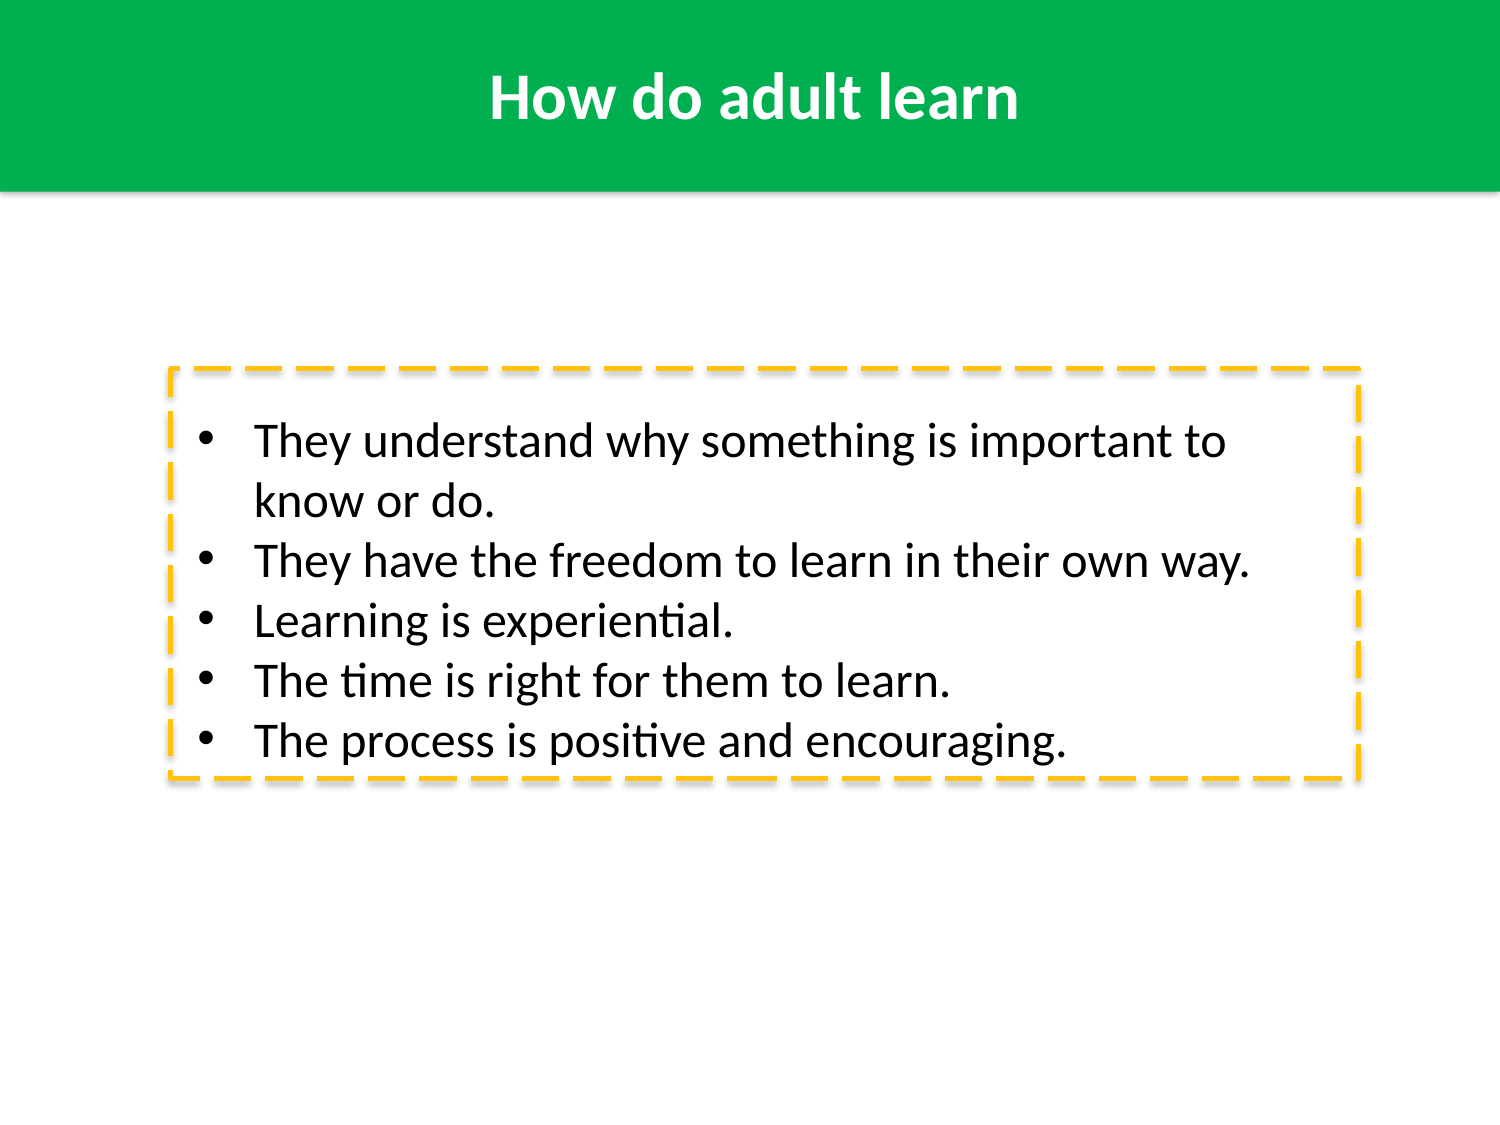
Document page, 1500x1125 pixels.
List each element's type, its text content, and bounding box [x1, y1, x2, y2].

text_box How do adult learn [46, 45, 1479, 140]
text_box They understand why something is important to know or do. They have the freedom to learn in their own way. Learning is experiential. The time is right for them to learn. The process is positive and encouraging. [182, 399, 1359, 775]
text_box [170, 368, 1359, 779]
